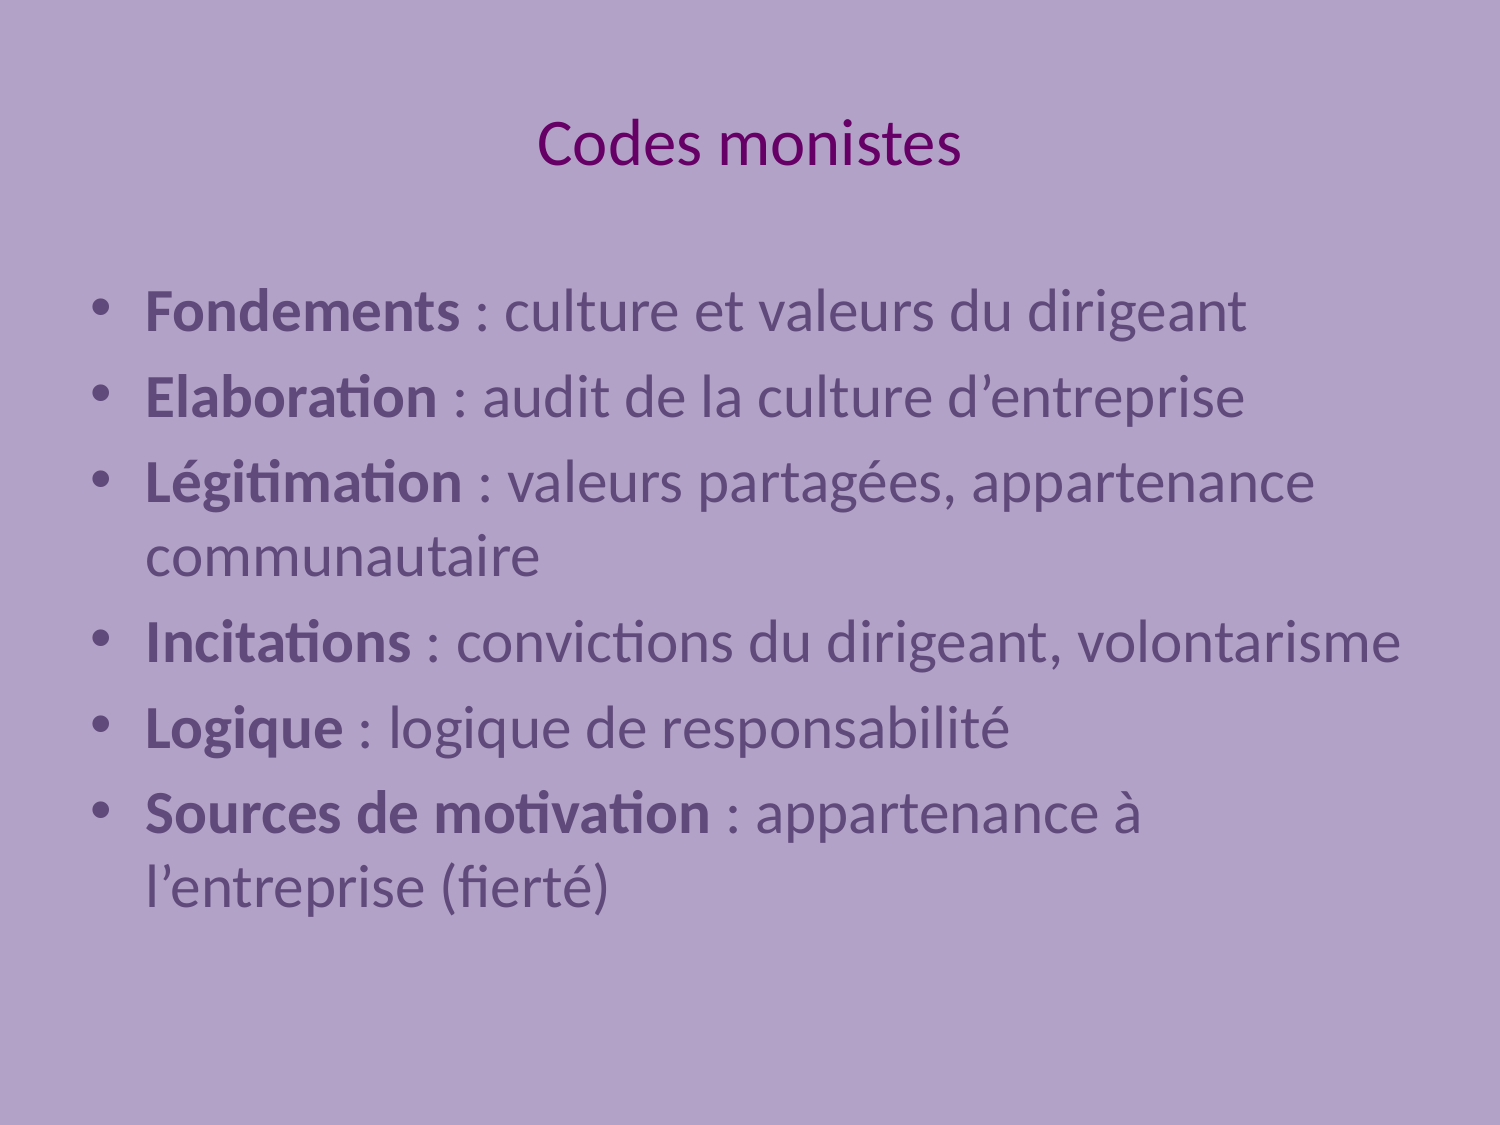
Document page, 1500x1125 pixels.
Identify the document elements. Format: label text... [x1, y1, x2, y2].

list Fondements : culture et valeurs du dirigeant Elaboration : audit de la culture d’entreprise Légitimation : valeurs partagées, appartenance communautaire Incitations : convictions du dirigeant, volontarisme Logique : logique de responsabilité Sources de motivation : appartenance à l’entreprise (fierté) [75, 262, 1425, 1005]
title Codes monistes [75, 45, 1425, 233]
